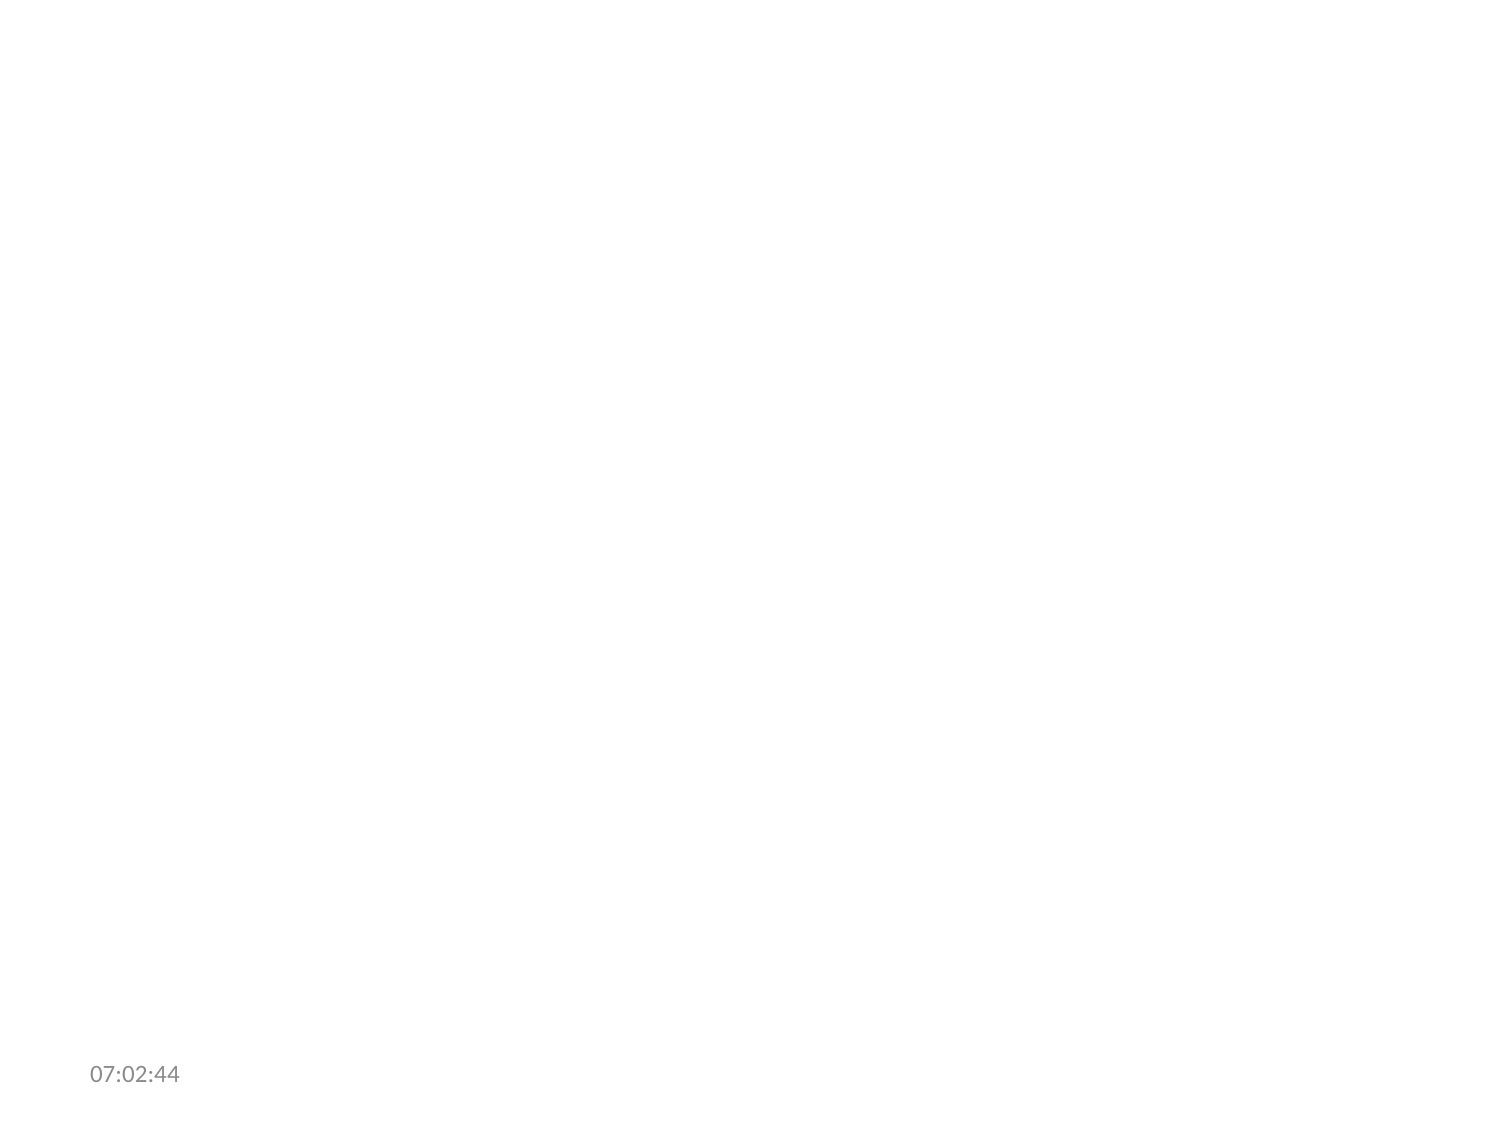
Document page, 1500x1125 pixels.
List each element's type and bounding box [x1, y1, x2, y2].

slide_number [75, 1042, 425, 1103]
